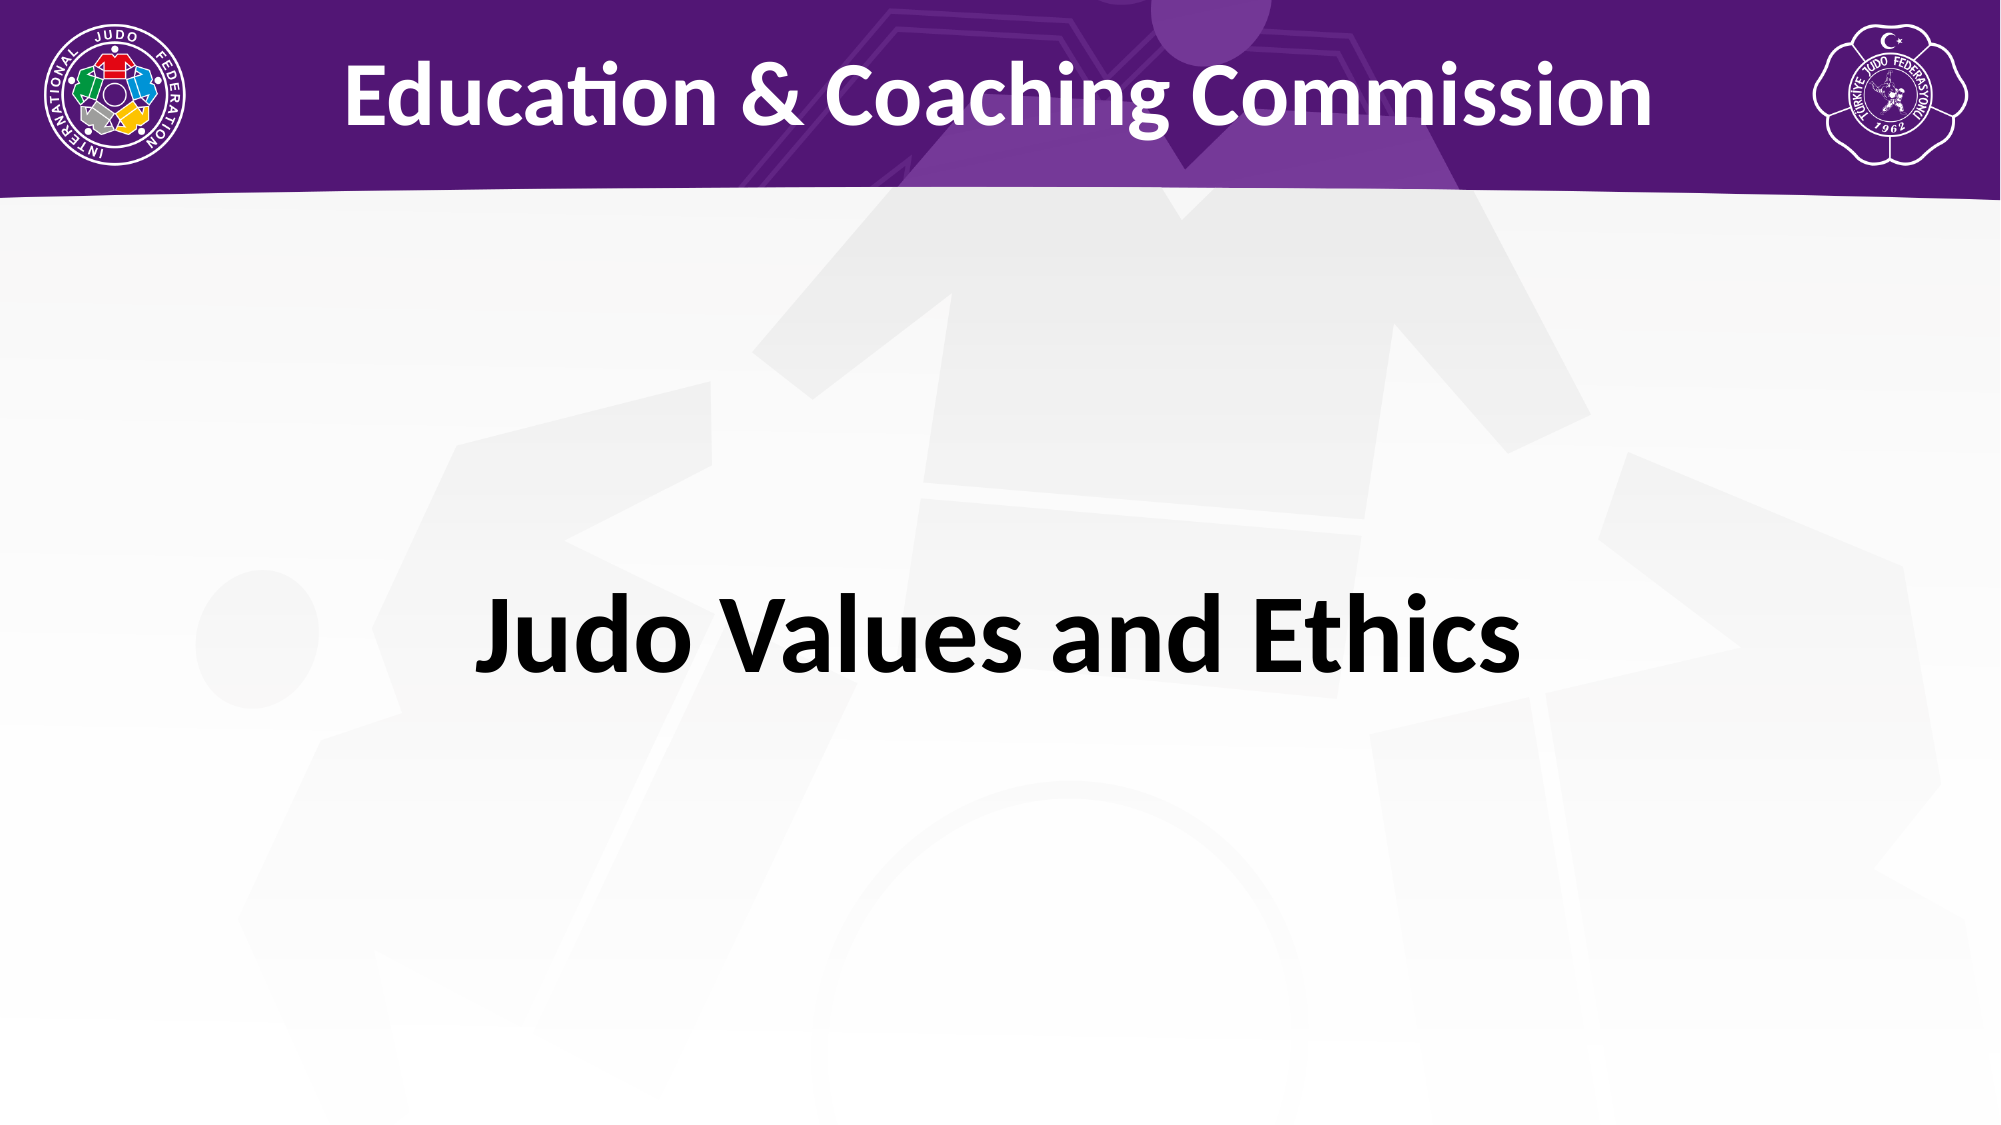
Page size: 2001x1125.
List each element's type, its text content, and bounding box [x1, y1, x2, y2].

text_box Education & Coaching Commission [0, 3, 2000, 189]
text_box Judo Values and Ethics [137, 188, 1863, 1048]
picture [0, 0, 2001, 1125]
